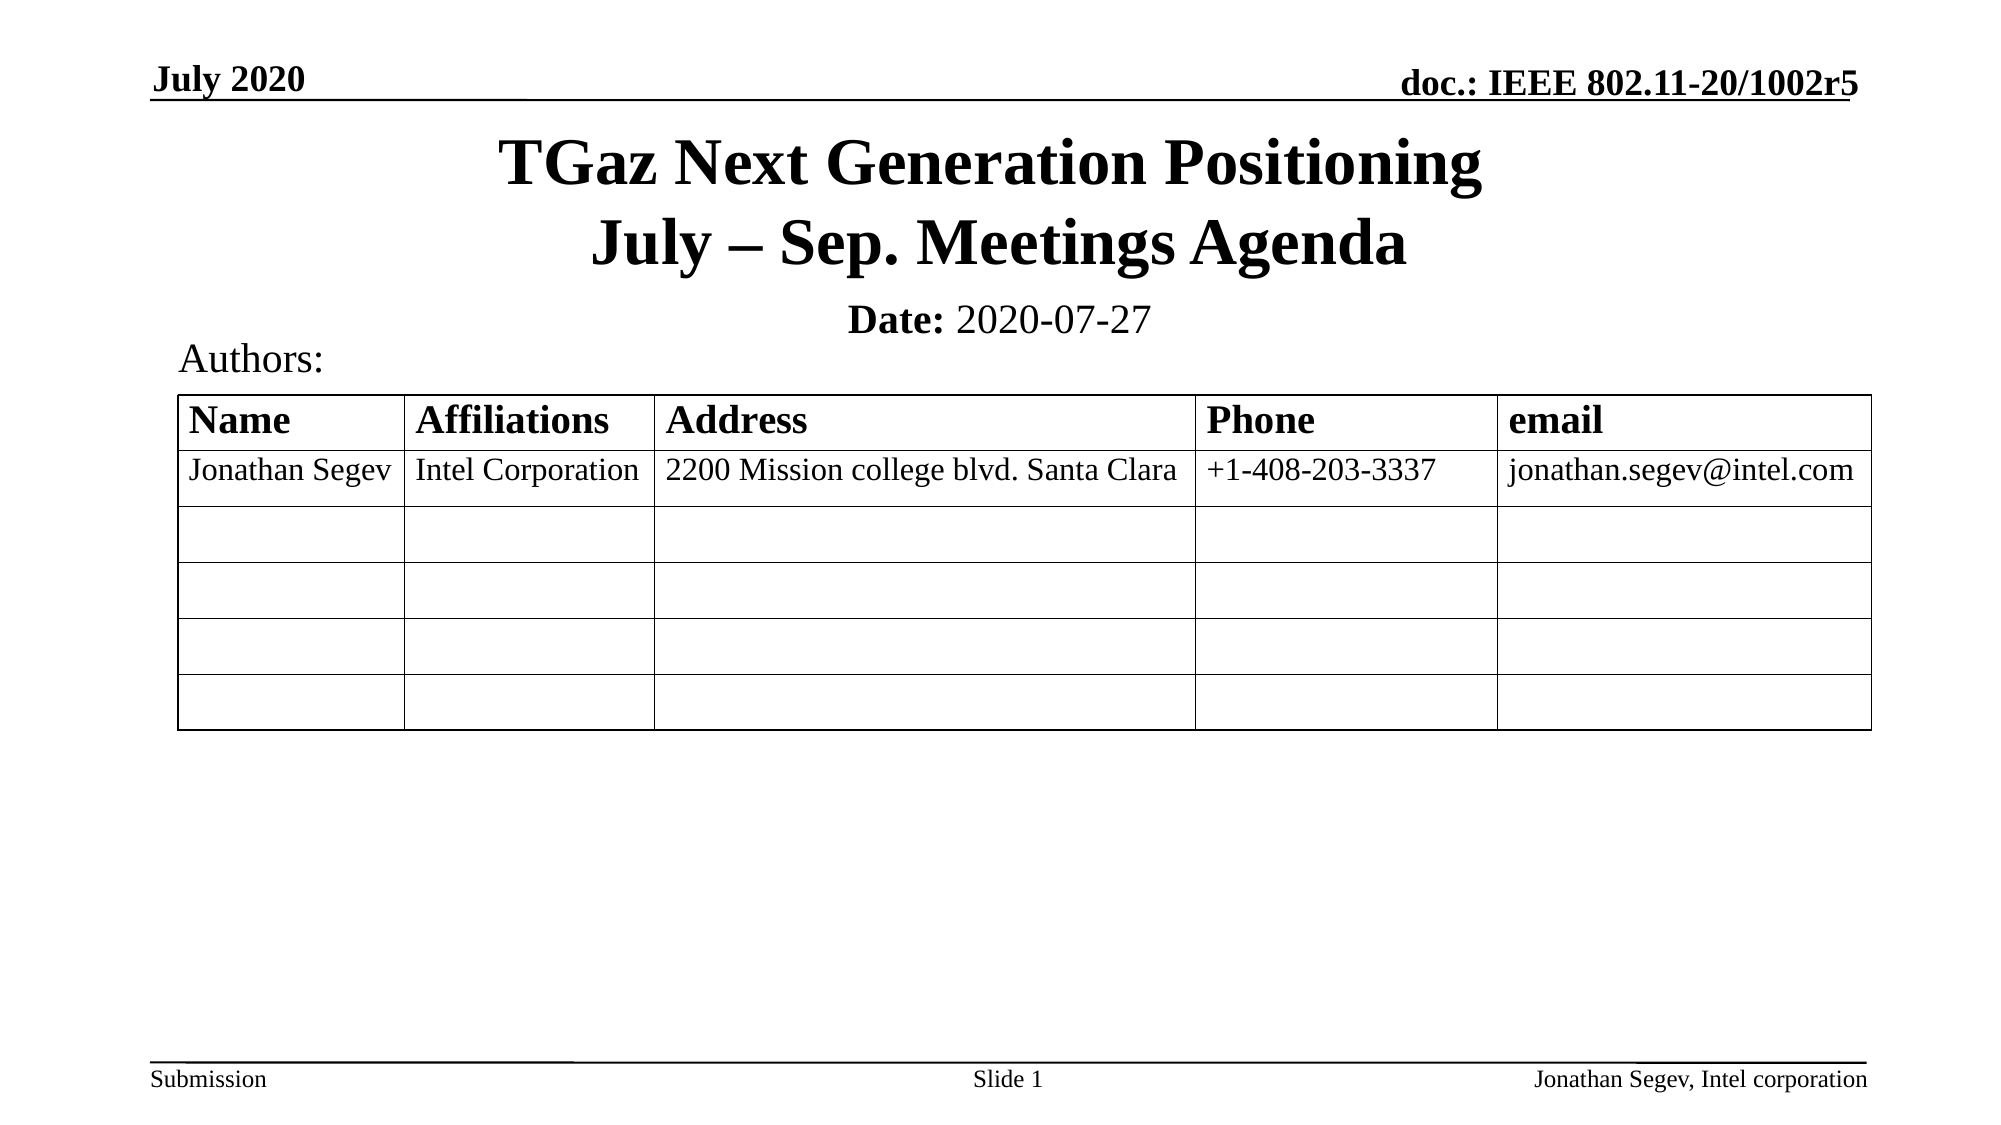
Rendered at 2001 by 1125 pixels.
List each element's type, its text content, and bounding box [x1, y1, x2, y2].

footer Jonathan Segev, Intel corporation [1171, 1061, 1869, 1093]
slide_number Slide 1 [950, 1061, 1067, 1123]
subtitle Date: 2020-07-27 [299, 283, 1701, 363]
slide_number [152, 54, 563, 100]
title TGaz Next Generation Positioning July – Sep. Meetings Agenda [149, 76, 1851, 319]
text_box Authors: [162, 323, 401, 387]
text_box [162, 394, 1893, 800]
